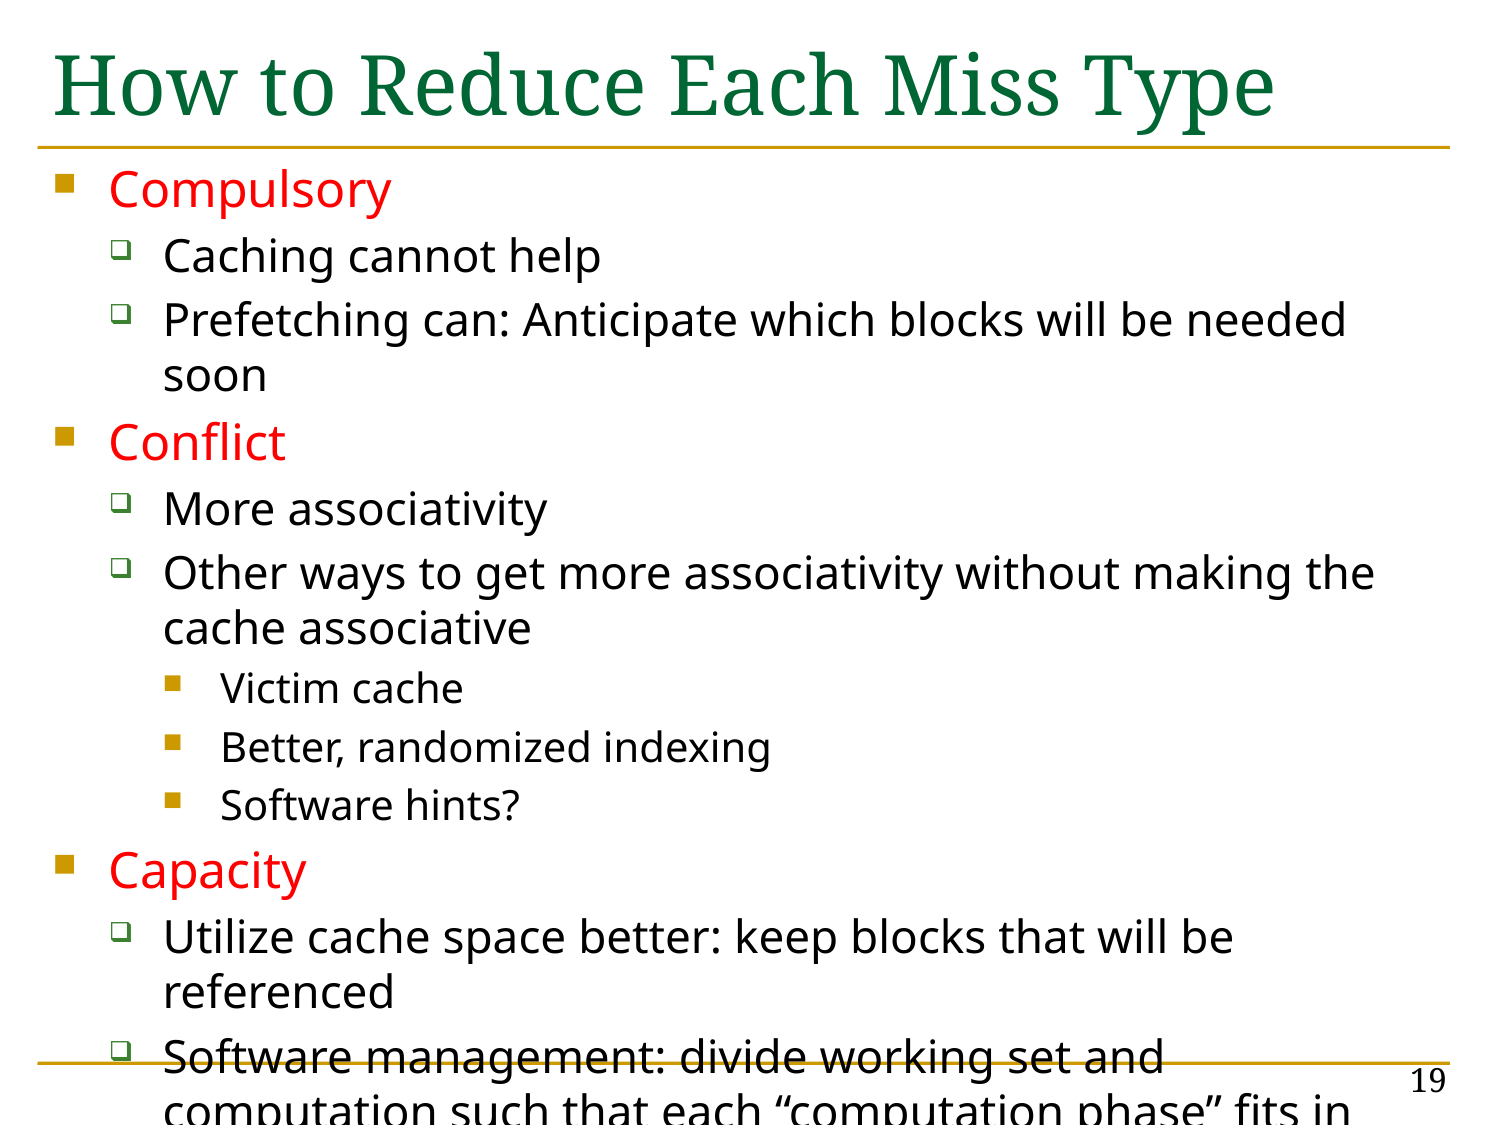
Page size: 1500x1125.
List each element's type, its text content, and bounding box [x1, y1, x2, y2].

list Compulsory Caching cannot help Prefetching can: Anticipate which blocks will be needed soon Conflict More associativity Other ways to get more associativity without making the cache associative Victim cache Better, randomized indexing Software hints? Capacity Utilize cache space better: keep blocks that will be referenced Software management: divide working set and computation such that each “computation phase” fits in cache [37, 149, 1450, 1003]
title How to Reduce Each Miss Type [37, 24, 1450, 149]
slide_number 19 [1111, 1036, 1462, 1112]
